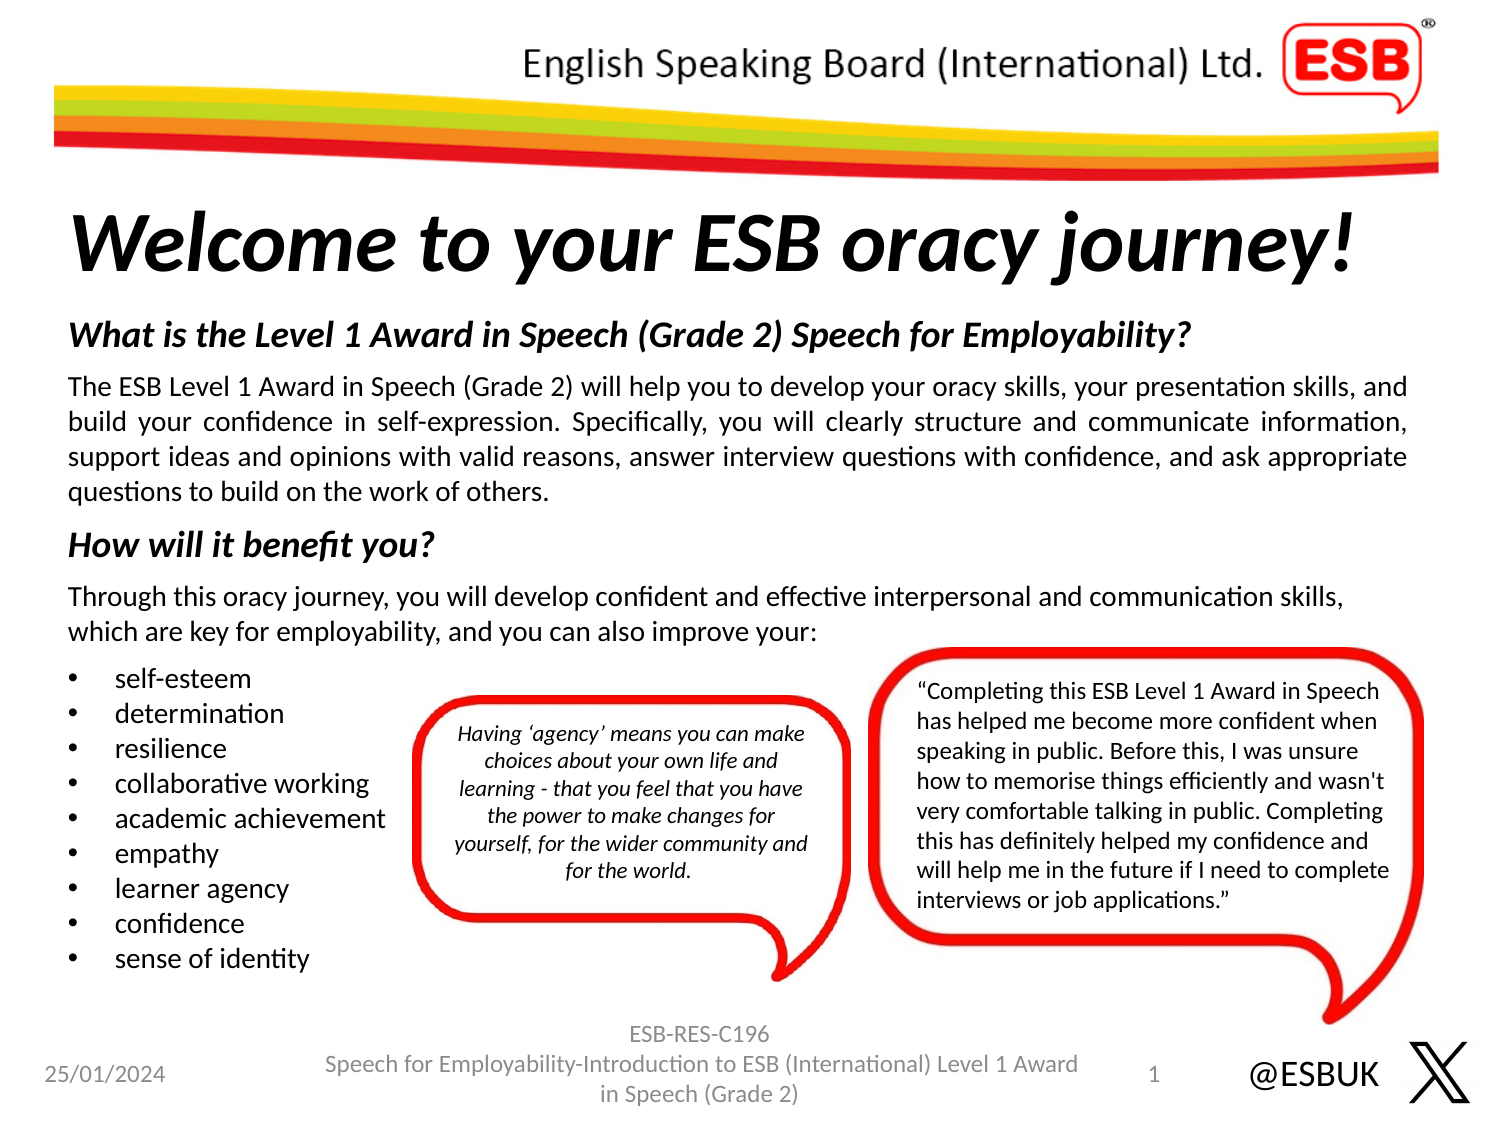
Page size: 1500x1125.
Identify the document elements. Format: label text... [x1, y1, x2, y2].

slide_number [29, 1042, 301, 1103]
title Welcome to your ESB oracy journey! [53, 184, 1424, 302]
slide_number 1 [930, 1042, 1176, 1103]
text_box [412, 695, 851, 982]
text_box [868, 647, 1424, 1025]
picture [0, 0, 1500, 189]
footer ESB-RES-C196 Speech for Employability-Introduction to ESB (International) Level 1 Award in Speech (Grade 2) [301, 1022, 1105, 1103]
picture [1400, 1029, 1481, 1116]
text_box What is the Level 1 Award in Speech (Grade 2) Speech for Employability? The ESB Level 1 Award in Speech (Grade 2) will help you to develop your oracy skills, your presentation skills, and build your confidence in self-expression. Specifically, you will clearly structure and communicate information, support ideas and opinions with valid reasons, answer interview questions with confidence, and ask appropriate questions to build on the work of others. How will it benefit you? Through this oracy journey, you will develop confident and effective interpersonal and communication skills, which are key for employability, and you can also improve your: self-esteem determination resilience collaborative working academic achievement empathy learner agency confidence sense of identity [53, 302, 1424, 982]
